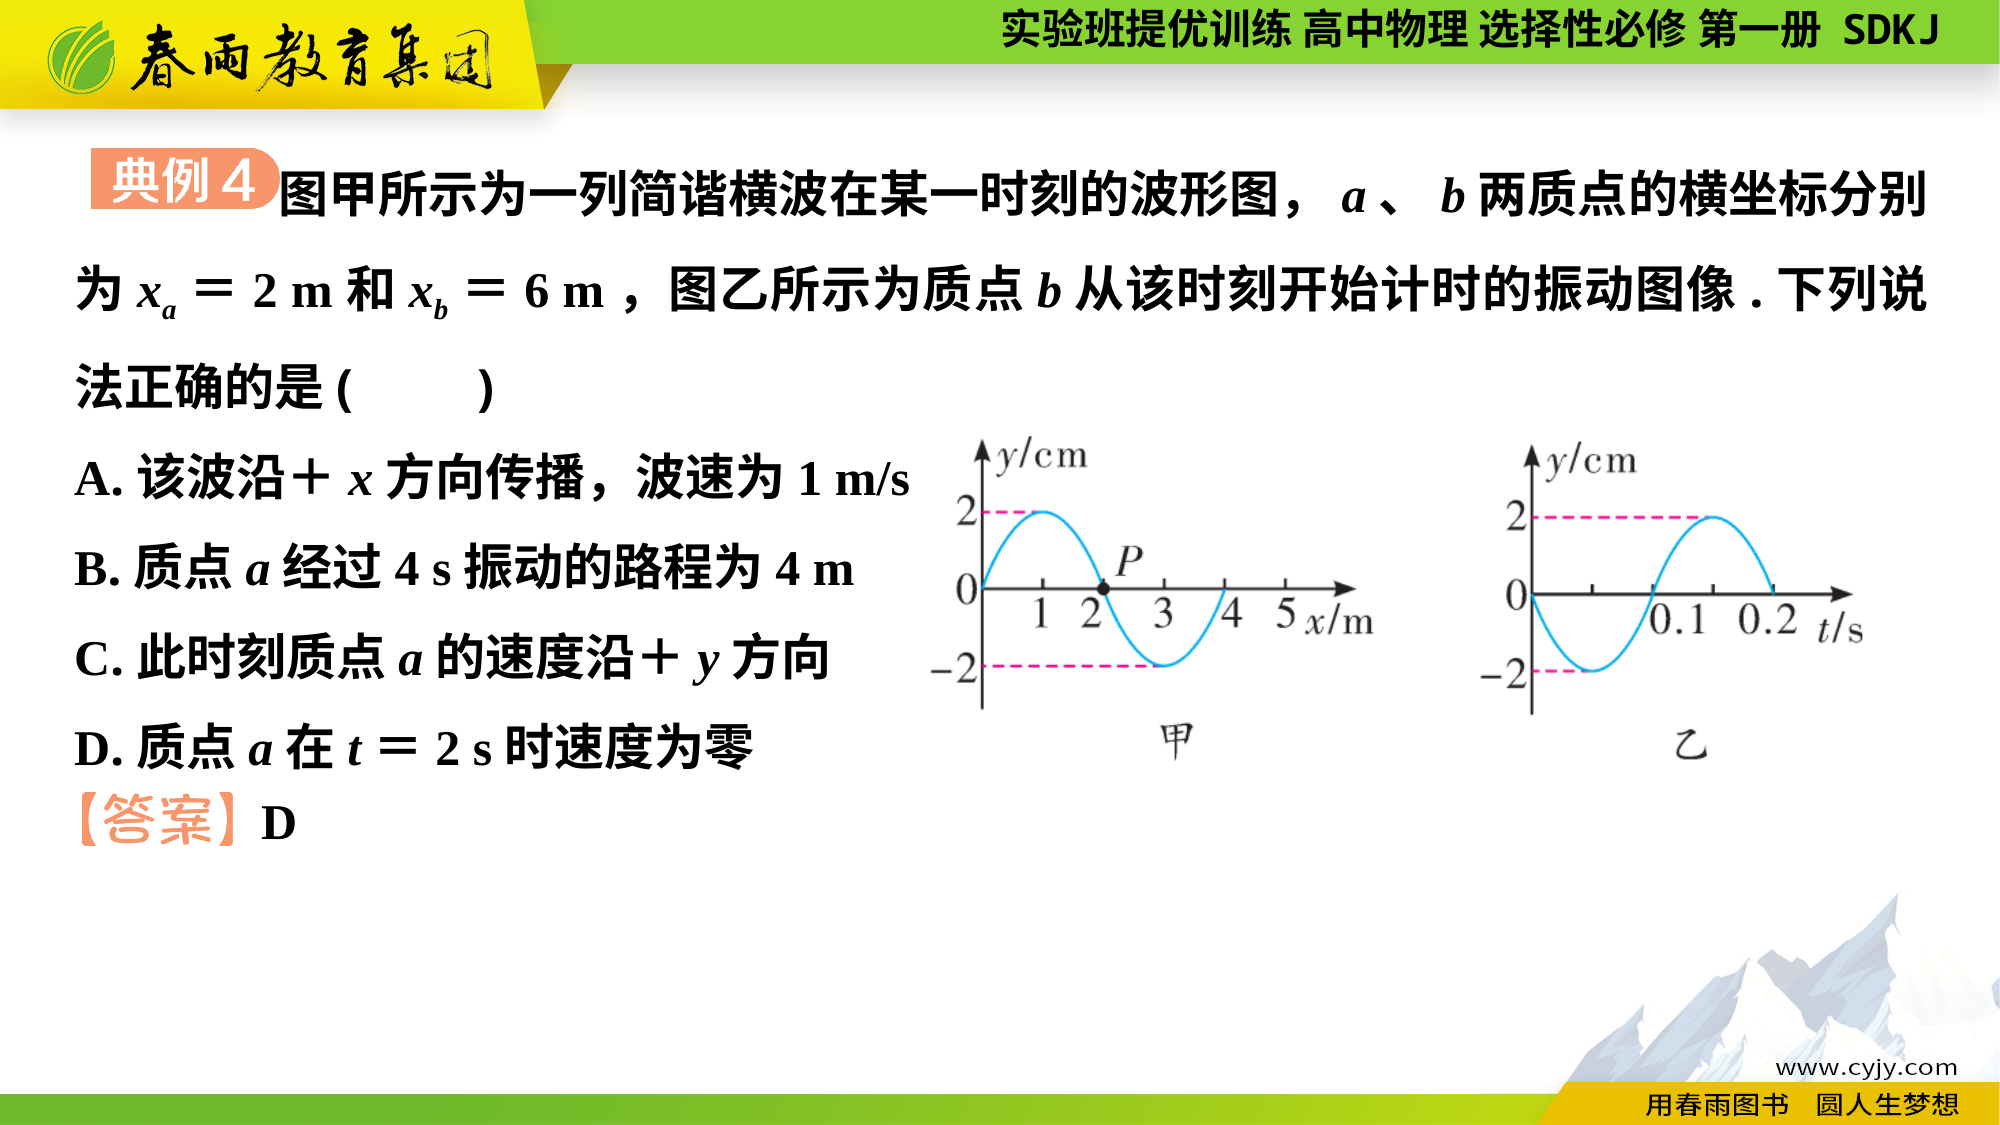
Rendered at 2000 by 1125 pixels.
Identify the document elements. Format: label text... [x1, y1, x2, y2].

list 图甲所示为一列简谐横波在某一时刻的波形图，a、b两质点的横坐标分别为xa＝2 m和xb＝6 m，图乙所示为质点b从该时刻开始计时的振动图像.下列说法正确的是( ) A.该波沿＋x方向传播，波速为1 m/s B.质点a经过4 s振动的路程为4 m C.此时刻质点a的速度沿＋y方向 D.质点a在t＝2 s时速度为零 [59, 125, 1944, 777]
picture [0, 0, 2000, 1125]
text_box D [246, 782, 313, 857]
